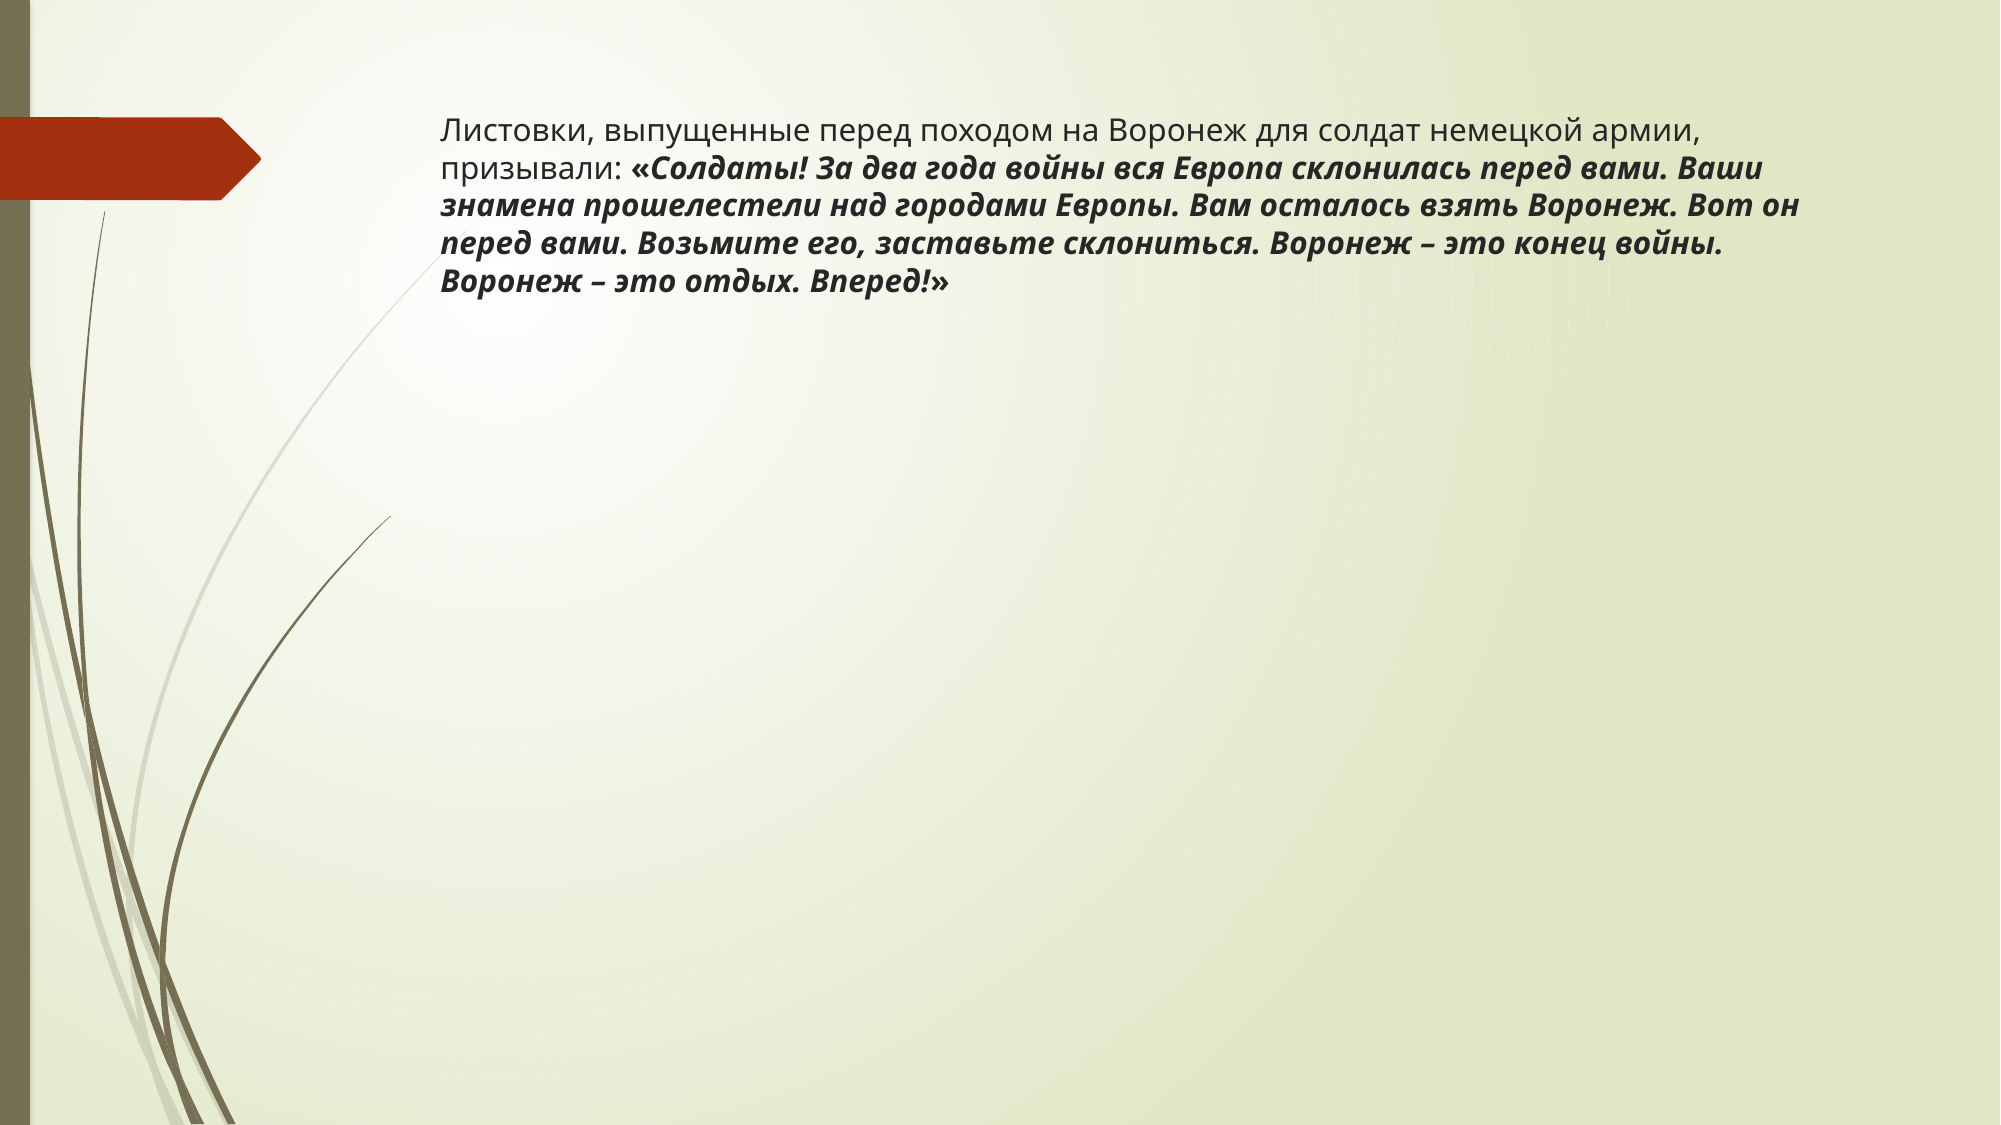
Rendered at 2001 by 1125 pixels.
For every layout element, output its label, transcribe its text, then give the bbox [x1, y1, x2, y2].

title Листовки, выпущенные перед походом на Воронеж для солдат немецкой армии, призывали: «Солдаты! За два года войны вся Европа склонилась перед вами. Ваши знамена прошелестели над городами Европы. Вам осталось взять Воронеж. Вот он перед вами. Возьмите его, заставьте склониться. Воронеж – это конец войны. Воронеж – это отдых. Вперед!» [425, 102, 1888, 313]
